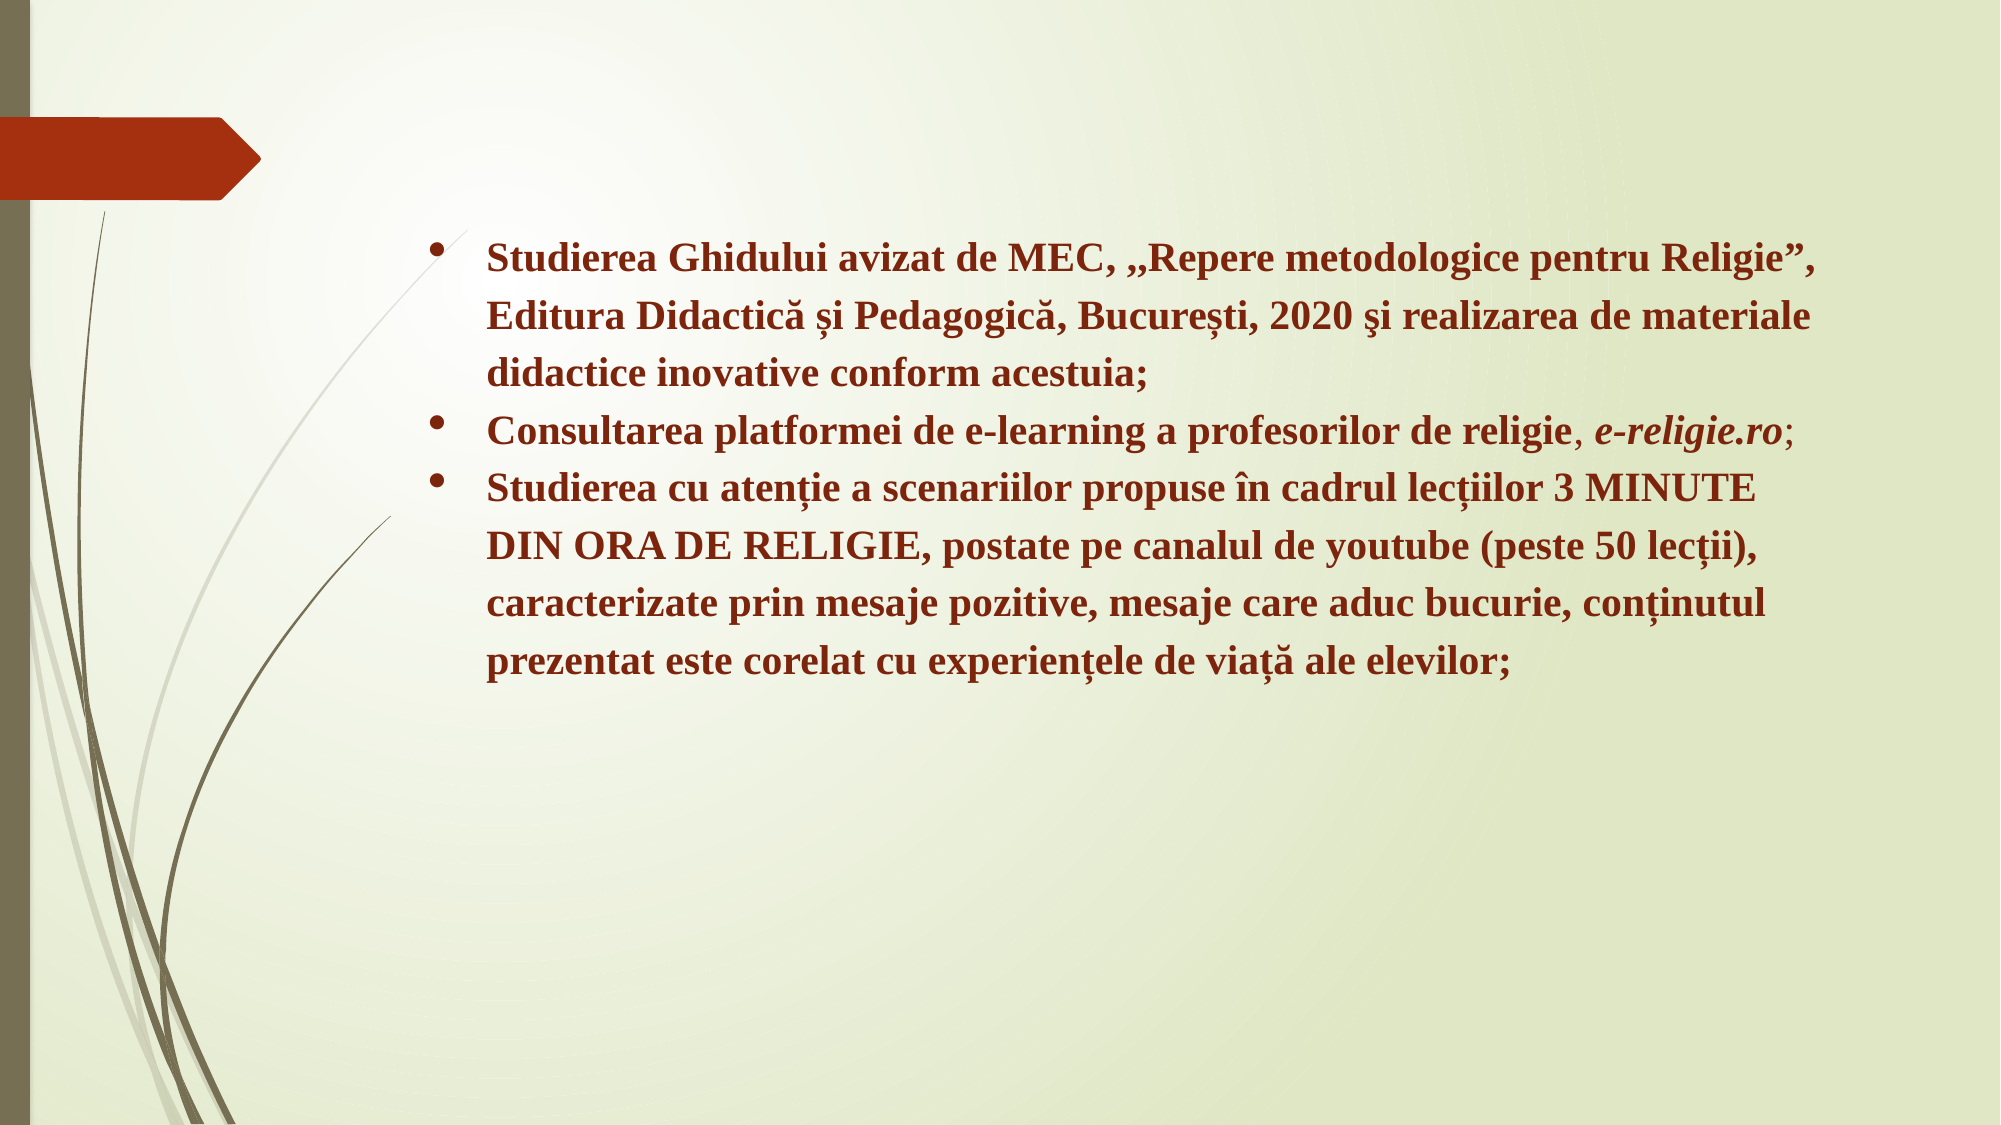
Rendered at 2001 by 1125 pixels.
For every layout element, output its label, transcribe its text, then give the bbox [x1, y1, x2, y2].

text_box Studierea Ghidului avizat de MEC, ,,Repere metodologice pentru Religie”, Editura Didactică și Pedagogică, București, 2020 şi realizarea de materiale didactice inovative conform acestuia; Consultarea platformei de e-learning a profesorilor de religie, e-religie.ro; Studierea cu atenție a scenariilor propuse în cadrul lecțiilor 3 MINUTE DIN ORA DE RELIGIE, postate pe canalul de youtube (peste 50 lecții), caracterizate prin mesaje pozitive, mesaje care aduc bucurie, conținutul prezentat este corelat cu experiențele de viață ale elevilor; [415, 215, 1850, 691]
